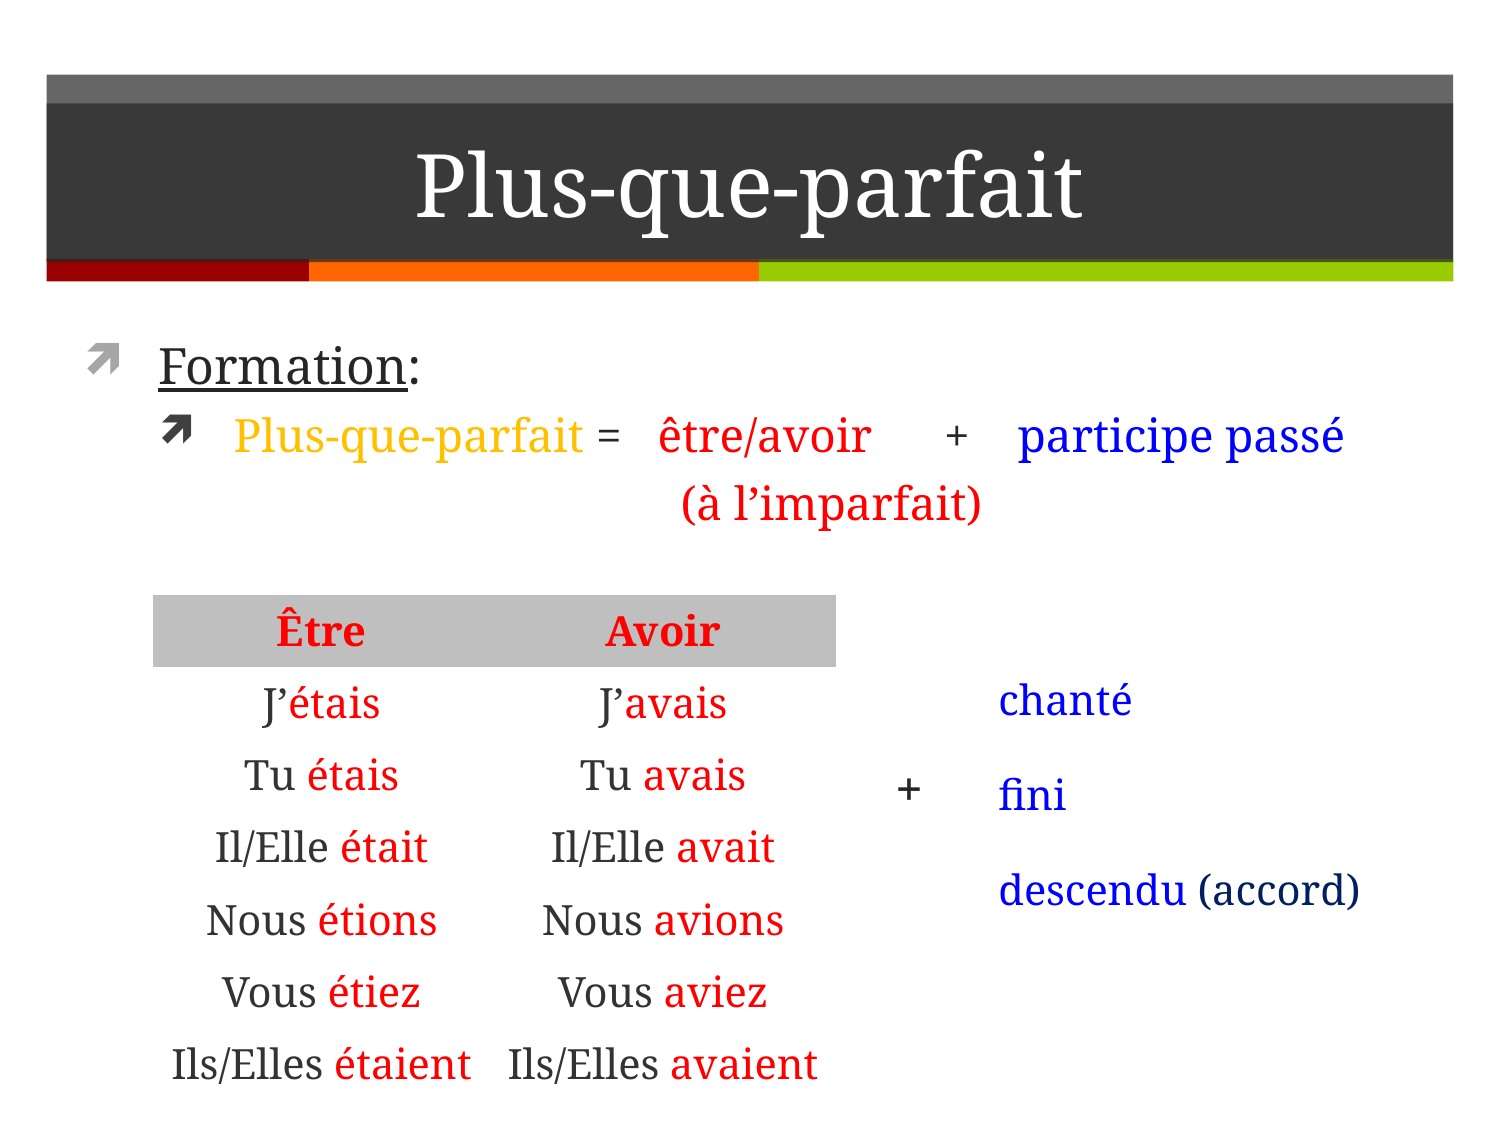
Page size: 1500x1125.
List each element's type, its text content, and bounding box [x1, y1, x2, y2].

table_header Être [153, 595, 490, 667]
text_box chanté fini descendu (accord) [983, 663, 1383, 943]
table_cell Ils/Elles avaient [490, 1027, 836, 1099]
table_header Avoir [490, 595, 836, 667]
table_cell J’étais [153, 667, 490, 739]
table_cell Vous aviez [490, 955, 836, 1027]
table_cell Vous étiez [153, 955, 490, 1027]
text_box + [880, 746, 949, 847]
list Formation: Plus-que-parfait = être/avoir + participe passé (à l’imparfait) [68, 327, 1428, 554]
table_cell Nous étions [153, 883, 490, 955]
table_cell Tu étais [153, 739, 490, 811]
table_cell J’avais [490, 667, 836, 739]
table_cell Ils/Elles étaient [153, 1027, 490, 1099]
table_cell Tu avais [490, 739, 836, 811]
table_cell Il/Elle avait [490, 811, 836, 883]
table_cell Nous avions [490, 883, 836, 955]
table_cell Il/Elle était [153, 811, 490, 883]
title Plus-que-parfait [46, 103, 1454, 263]
